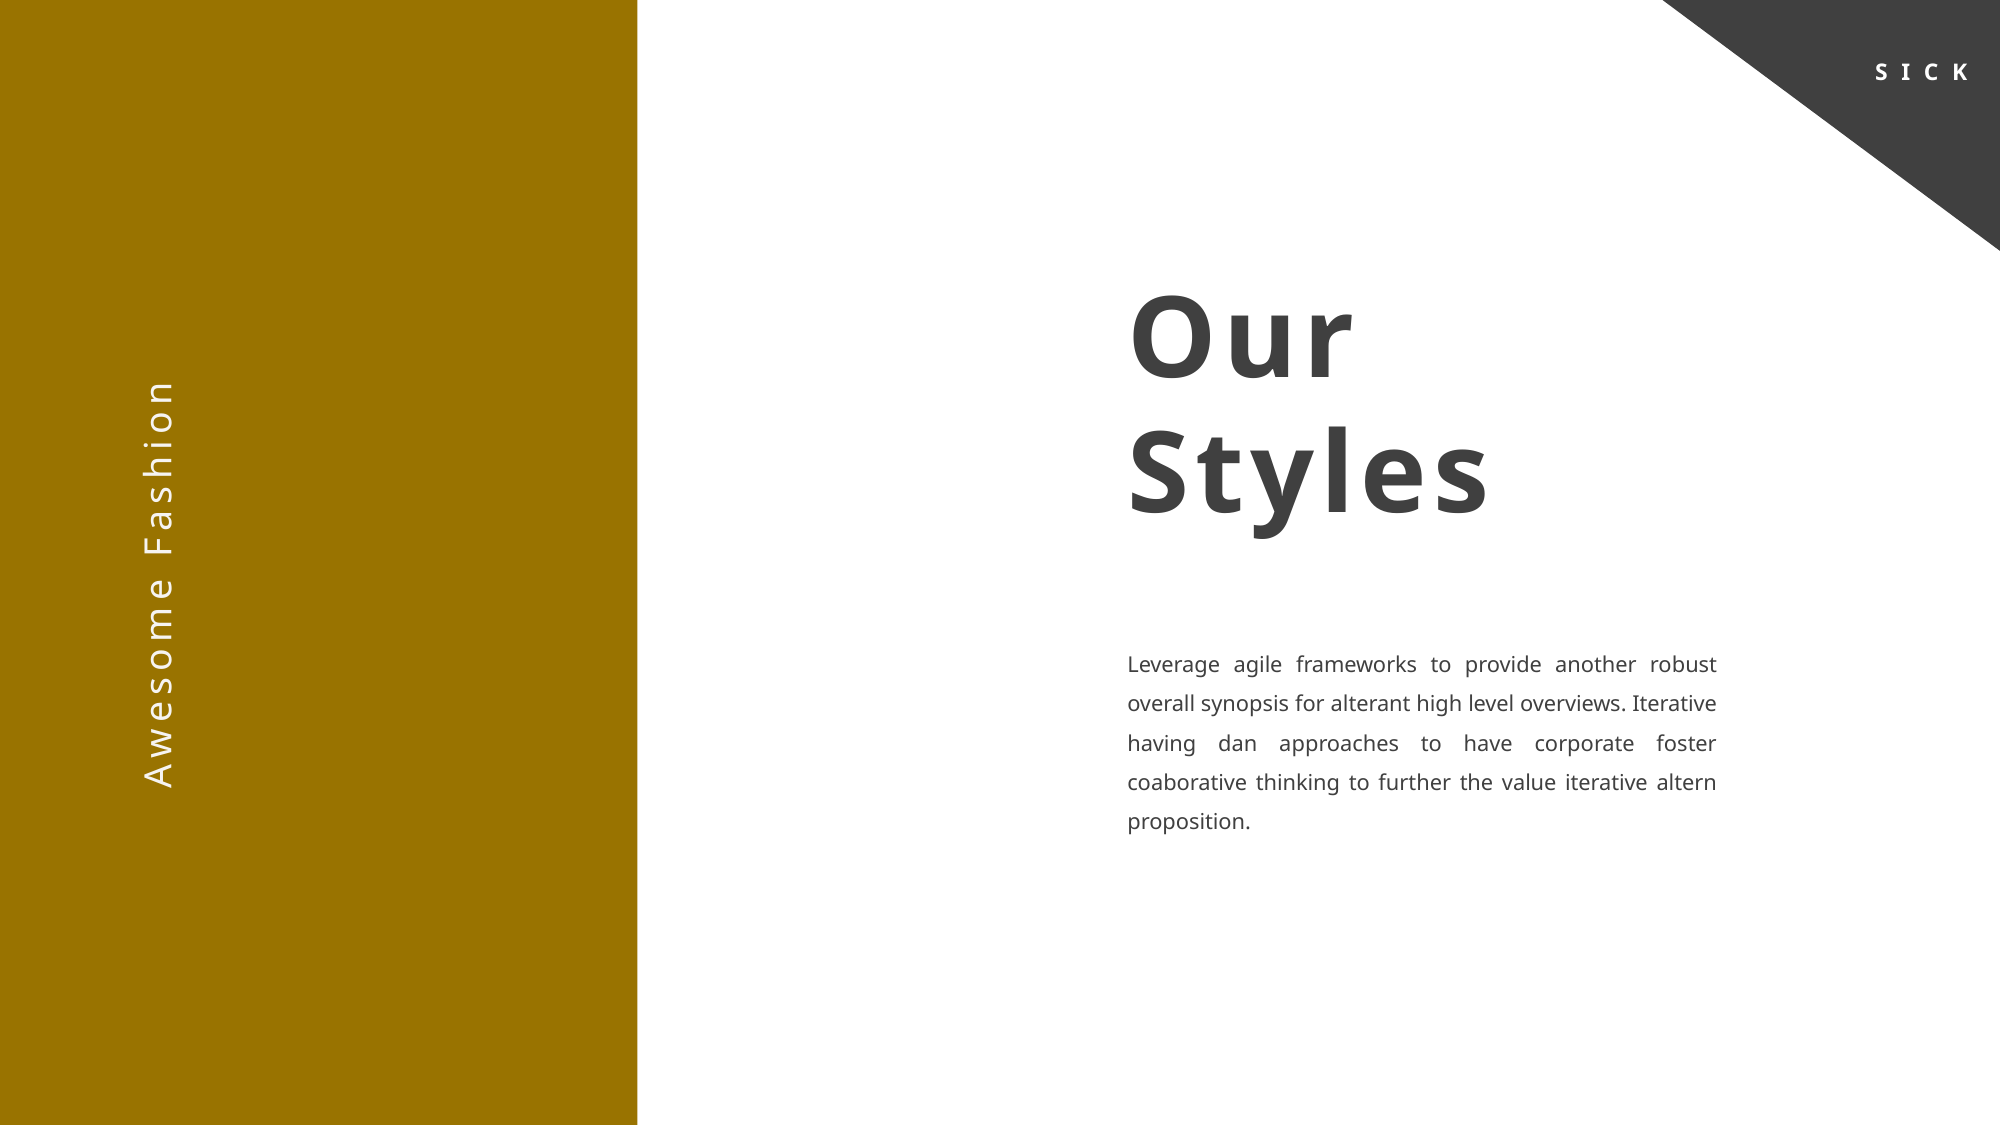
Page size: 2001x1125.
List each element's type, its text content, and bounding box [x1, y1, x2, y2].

text_box [1660, 0, 2000, 253]
text_box Our Styles [1112, 258, 1650, 543]
picture [316, 141, 915, 950]
text_box SICK [1819, 50, 1983, 93]
text_box Leverage agile frameworks to provide another robust overall synopsis for alterant high level overviews. Iterative having dan approaches to have corporate foster coaborative thinking to further the value iterative altern proposition. [1112, 630, 1733, 842]
text_box Awesome Fashion [126, 367, 187, 804]
